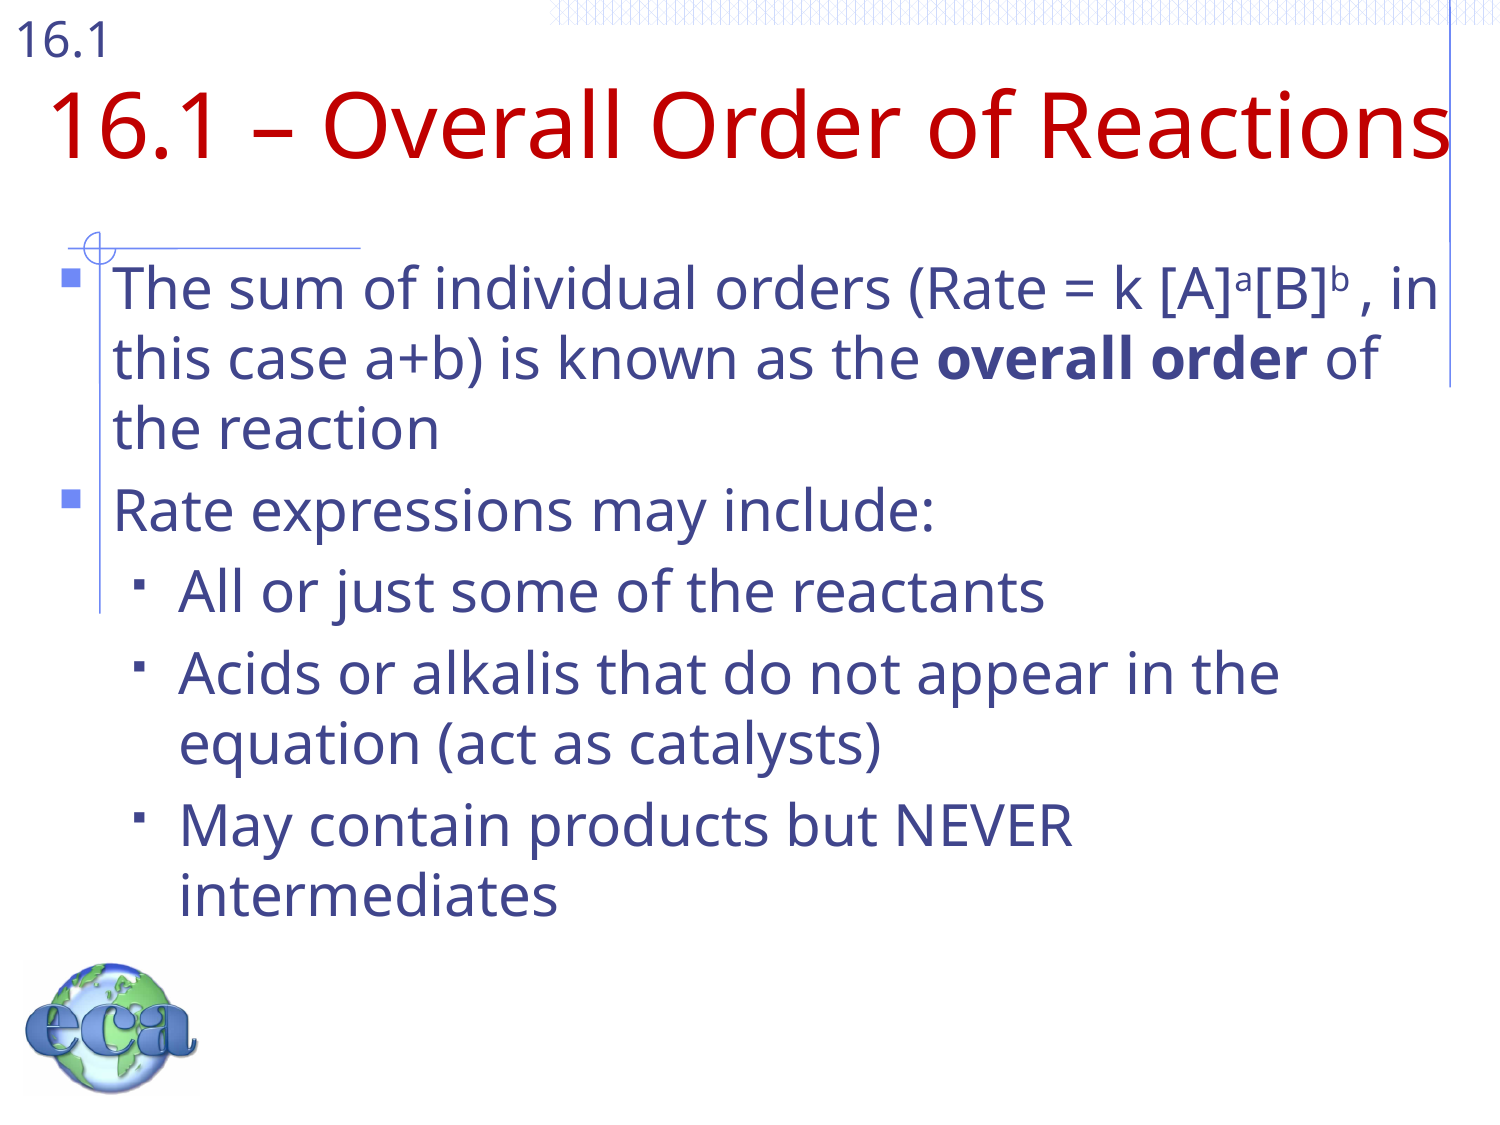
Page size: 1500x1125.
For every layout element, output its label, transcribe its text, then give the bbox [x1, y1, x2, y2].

title 16.1 – Overall Order of Reactions [17, 49, 1483, 185]
picture [23, 960, 200, 1096]
list The sum of individual orders (Rate = k [A]a[B]b , in this case a+b) is known as the overall order of the reaction Rate expressions may include: All or just some of the reactants Acids or alkalis that do not appear in the equation (act as catalysts) May contain products but NEVER intermediates [41, 243, 1471, 965]
